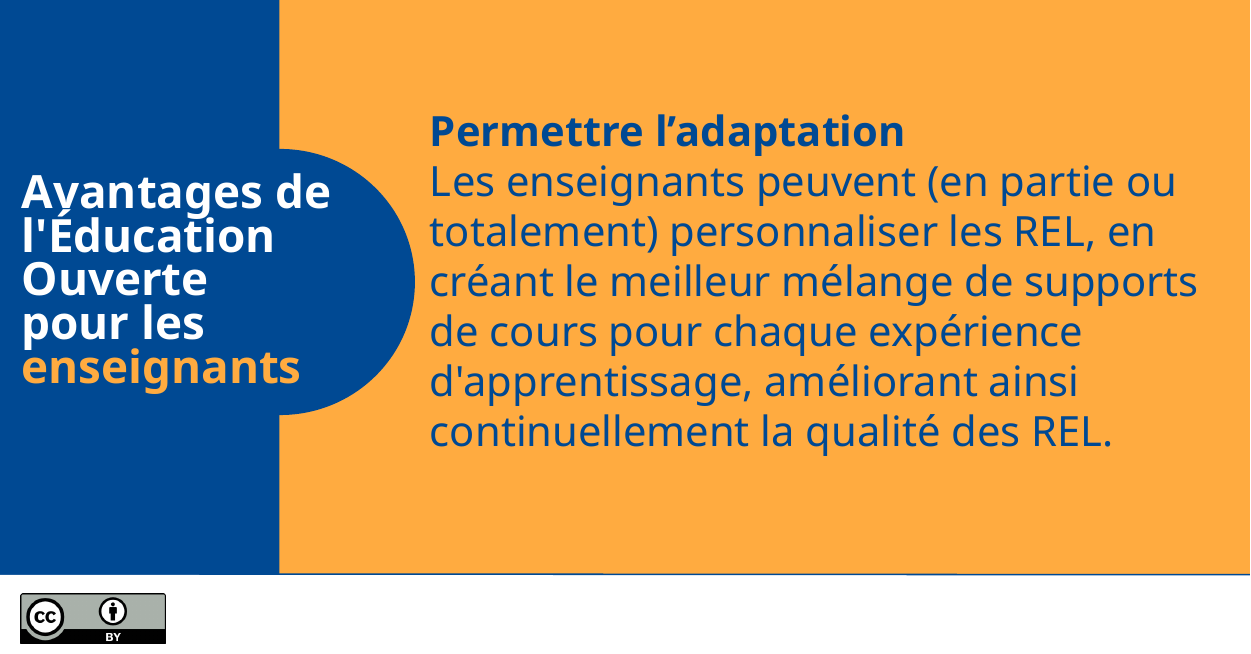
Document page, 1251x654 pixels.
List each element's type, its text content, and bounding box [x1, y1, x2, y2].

text_box [237, 408, 324, 416]
text_box Permettre l’adaptation Les enseignants peuvent (en partie ou totalement) personnaliser les REL, en créant le meilleur mélange de supports de cours pour chaque expérience d'apprentissage, améliorant ainsi continuellement la qualité des REL. [414, 90, 1235, 471]
text_box [234, 148, 327, 157]
text_box [348, 167, 415, 397]
text_box Avantages de l'Éducation Ouverte pour les enseignants [6, 157, 348, 408]
picture [20, 592, 166, 645]
text_box [0, 0, 280, 573]
text_box [0, 582, 1250, 654]
